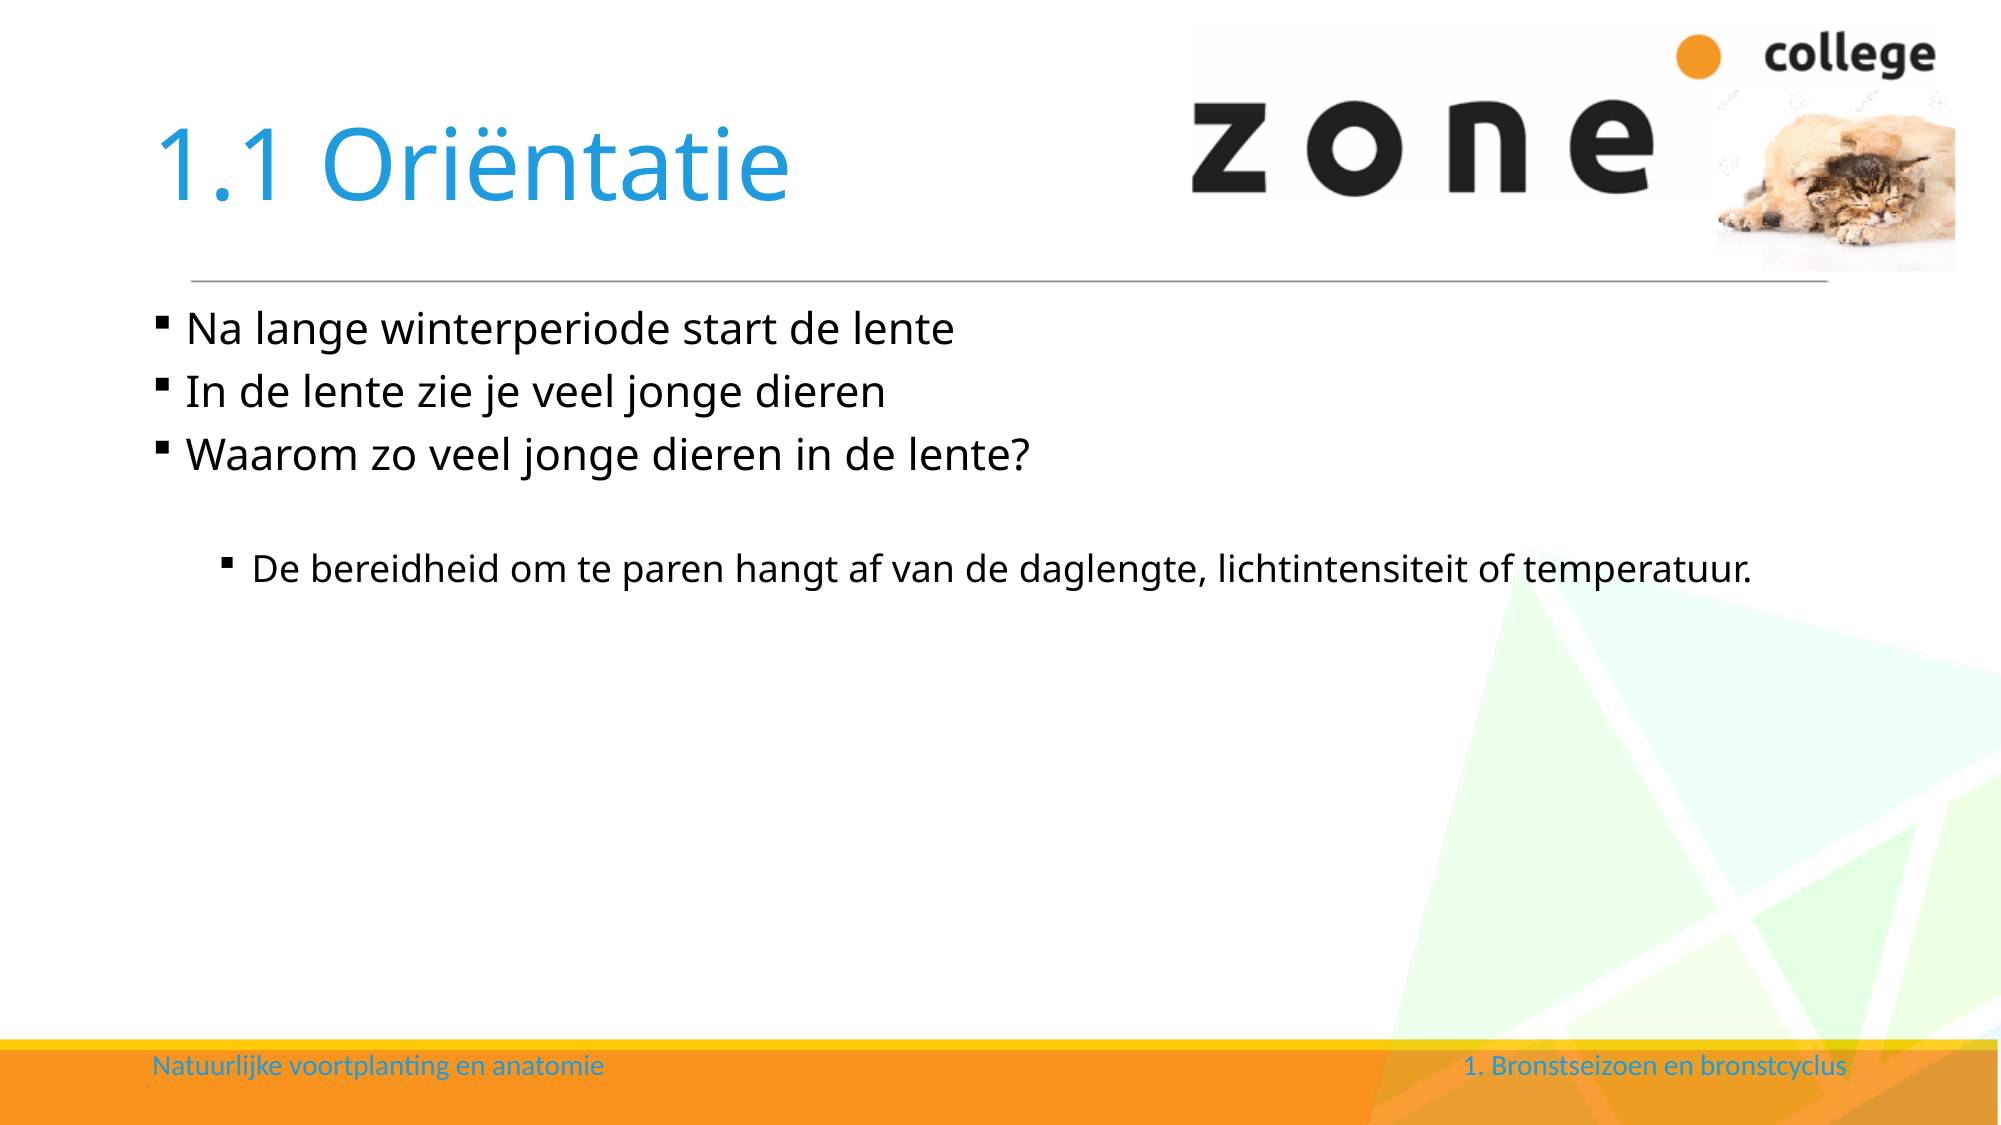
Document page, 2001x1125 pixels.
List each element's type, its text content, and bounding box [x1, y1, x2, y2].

picture [0, 0, 2001, 1125]
list Na lange winterperiode start de lente In de lente zie je veel jonge dieren Waarom zo veel jonge dieren in de lente? De bereidheid om te paren hangt af van de daglengte, lichtintensiteit of temperatuur. [137, 299, 1863, 602]
list 1. Bronstseizoen en bronstcyclus [1412, 1042, 1863, 1103]
list Natuurlijke voortplanting en anatomie [137, 1042, 642, 1086]
title 1.1 Oriëntatie [137, 59, 1863, 278]
